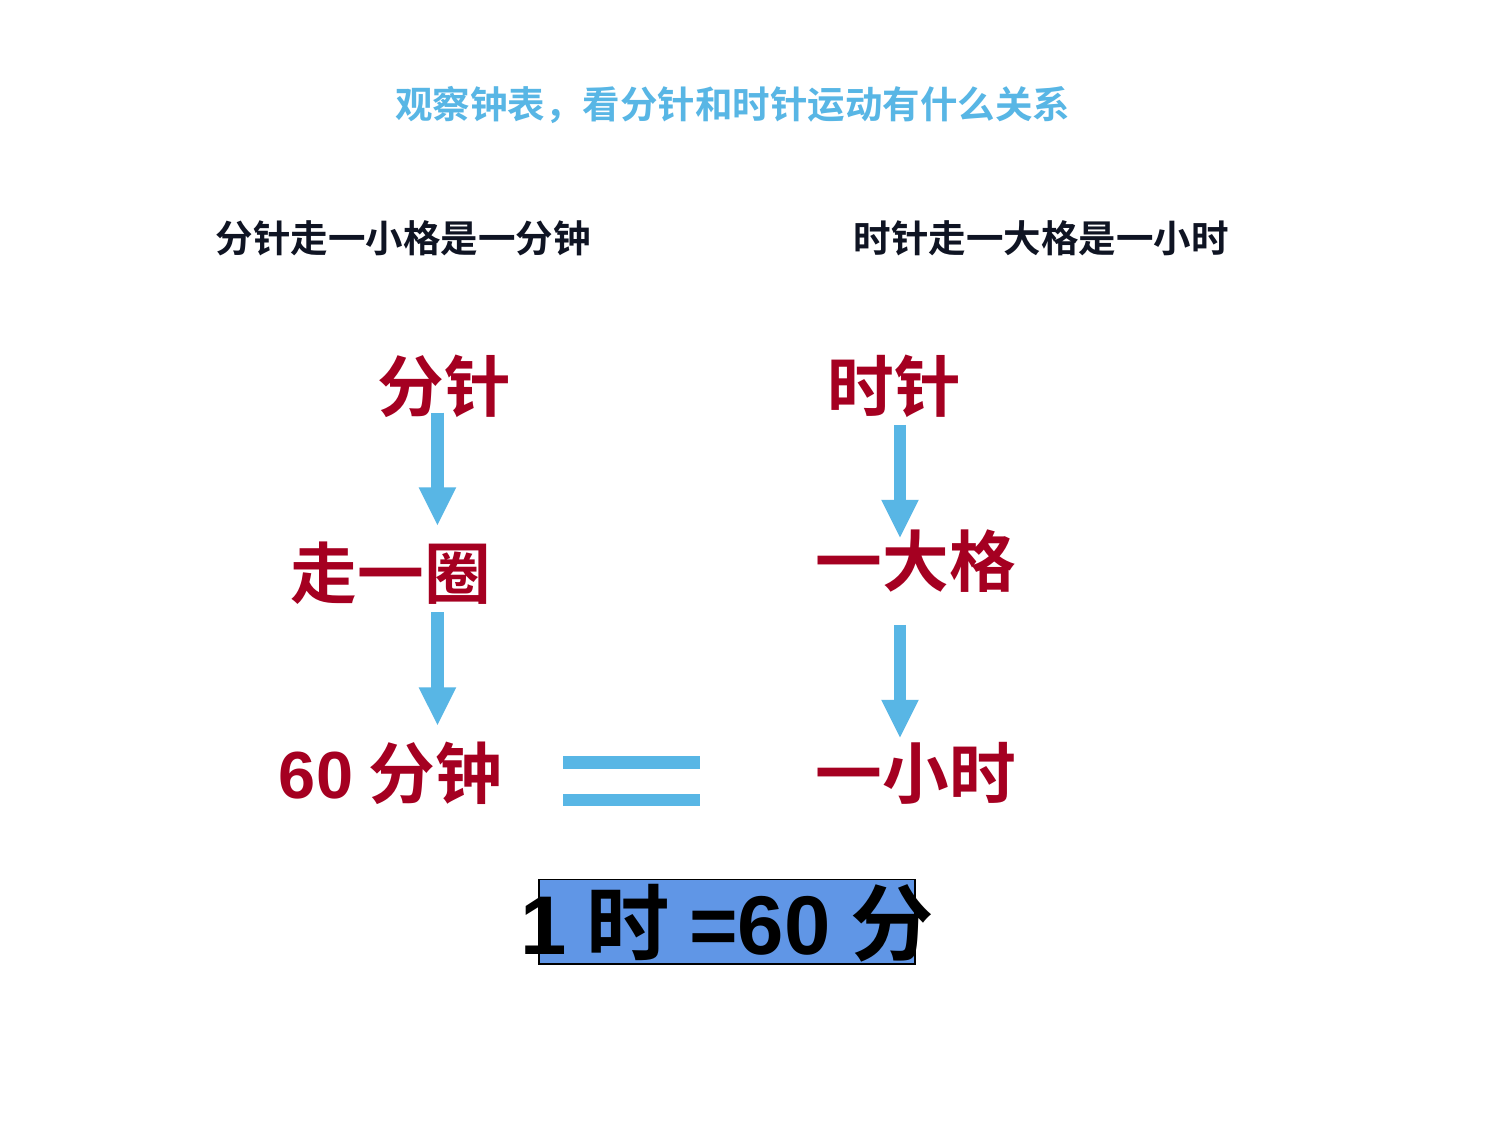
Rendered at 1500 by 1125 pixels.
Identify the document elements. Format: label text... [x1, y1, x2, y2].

text_box 时针走一大格是一小时 [838, 207, 1244, 268]
text_box 时针 [813, 337, 977, 433]
text_box 分针走一小格是一分钟 [200, 207, 606, 268]
text_box 分针 [363, 337, 527, 433]
text_box 走一圈 [275, 524, 506, 620]
text_box 一小时 [800, 724, 1031, 820]
text_box 1时=60分 [538, 879, 916, 965]
text_box 60分钟 [264, 724, 518, 820]
text_box 观察钟表，看分针和时针运动有什么关系 [380, 73, 1086, 134]
text_box 一大格 [800, 512, 1031, 608]
